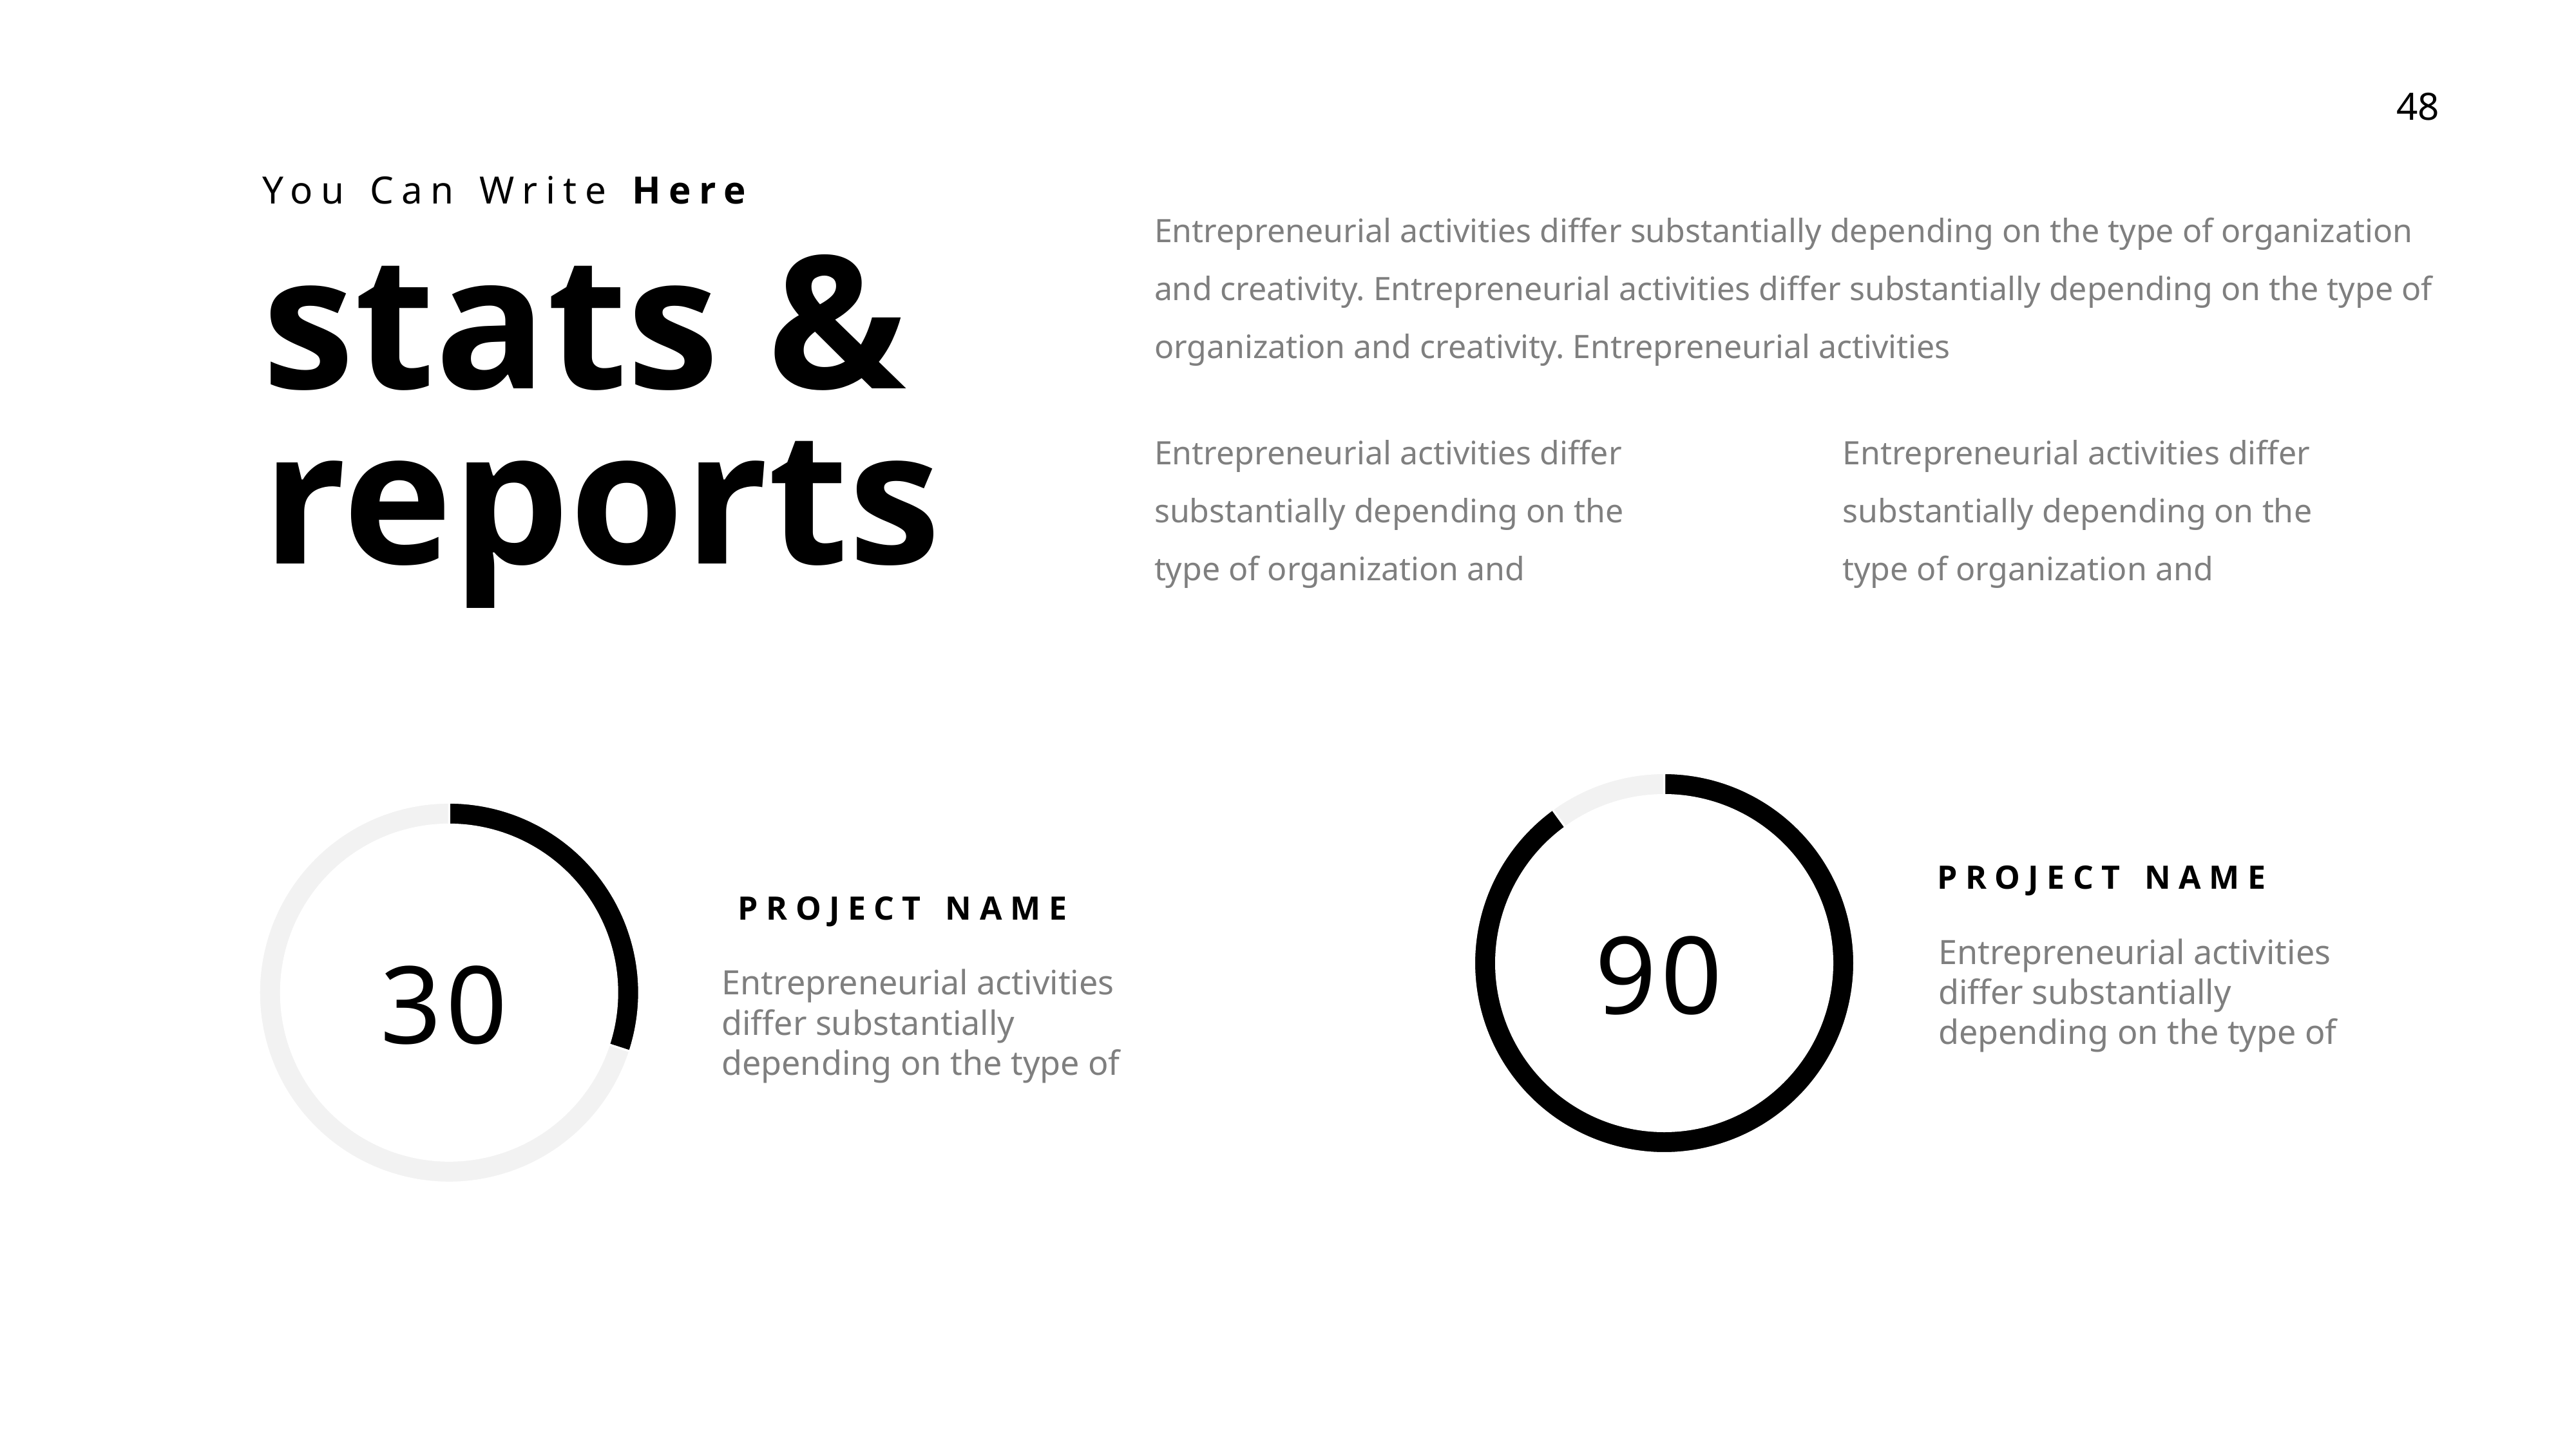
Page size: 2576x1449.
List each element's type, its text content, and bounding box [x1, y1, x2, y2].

text_box Entrepreneurial activities differ substantially depending on the type of [1929, 925, 2357, 1056]
chart [209, 794, 689, 1191]
text_box PROJECT NAME [1927, 852, 2308, 900]
text_box You Can Write Here [253, 161, 908, 216]
text_box Entrepreneurial activities differ substantially depending on the type of organization and [1833, 408, 2392, 592]
text_box Entrepreneurial activities differ substantially depending on the type of [712, 956, 1140, 1087]
text_box PROJECT NAME [729, 882, 1077, 931]
text_box Entrepreneurial activities differ substantially depending on the type of organization and [1145, 408, 1704, 592]
text_box Entrepreneurial activities differ substantially depending on the type of organization and creativity. Entrepreneurial activities differ substantially depending on the type of organization and creativity. Entrepreneurial activities [1145, 186, 2447, 370]
text_box stats & reports [253, 245, 1145, 606]
chart [1424, 765, 1904, 1161]
